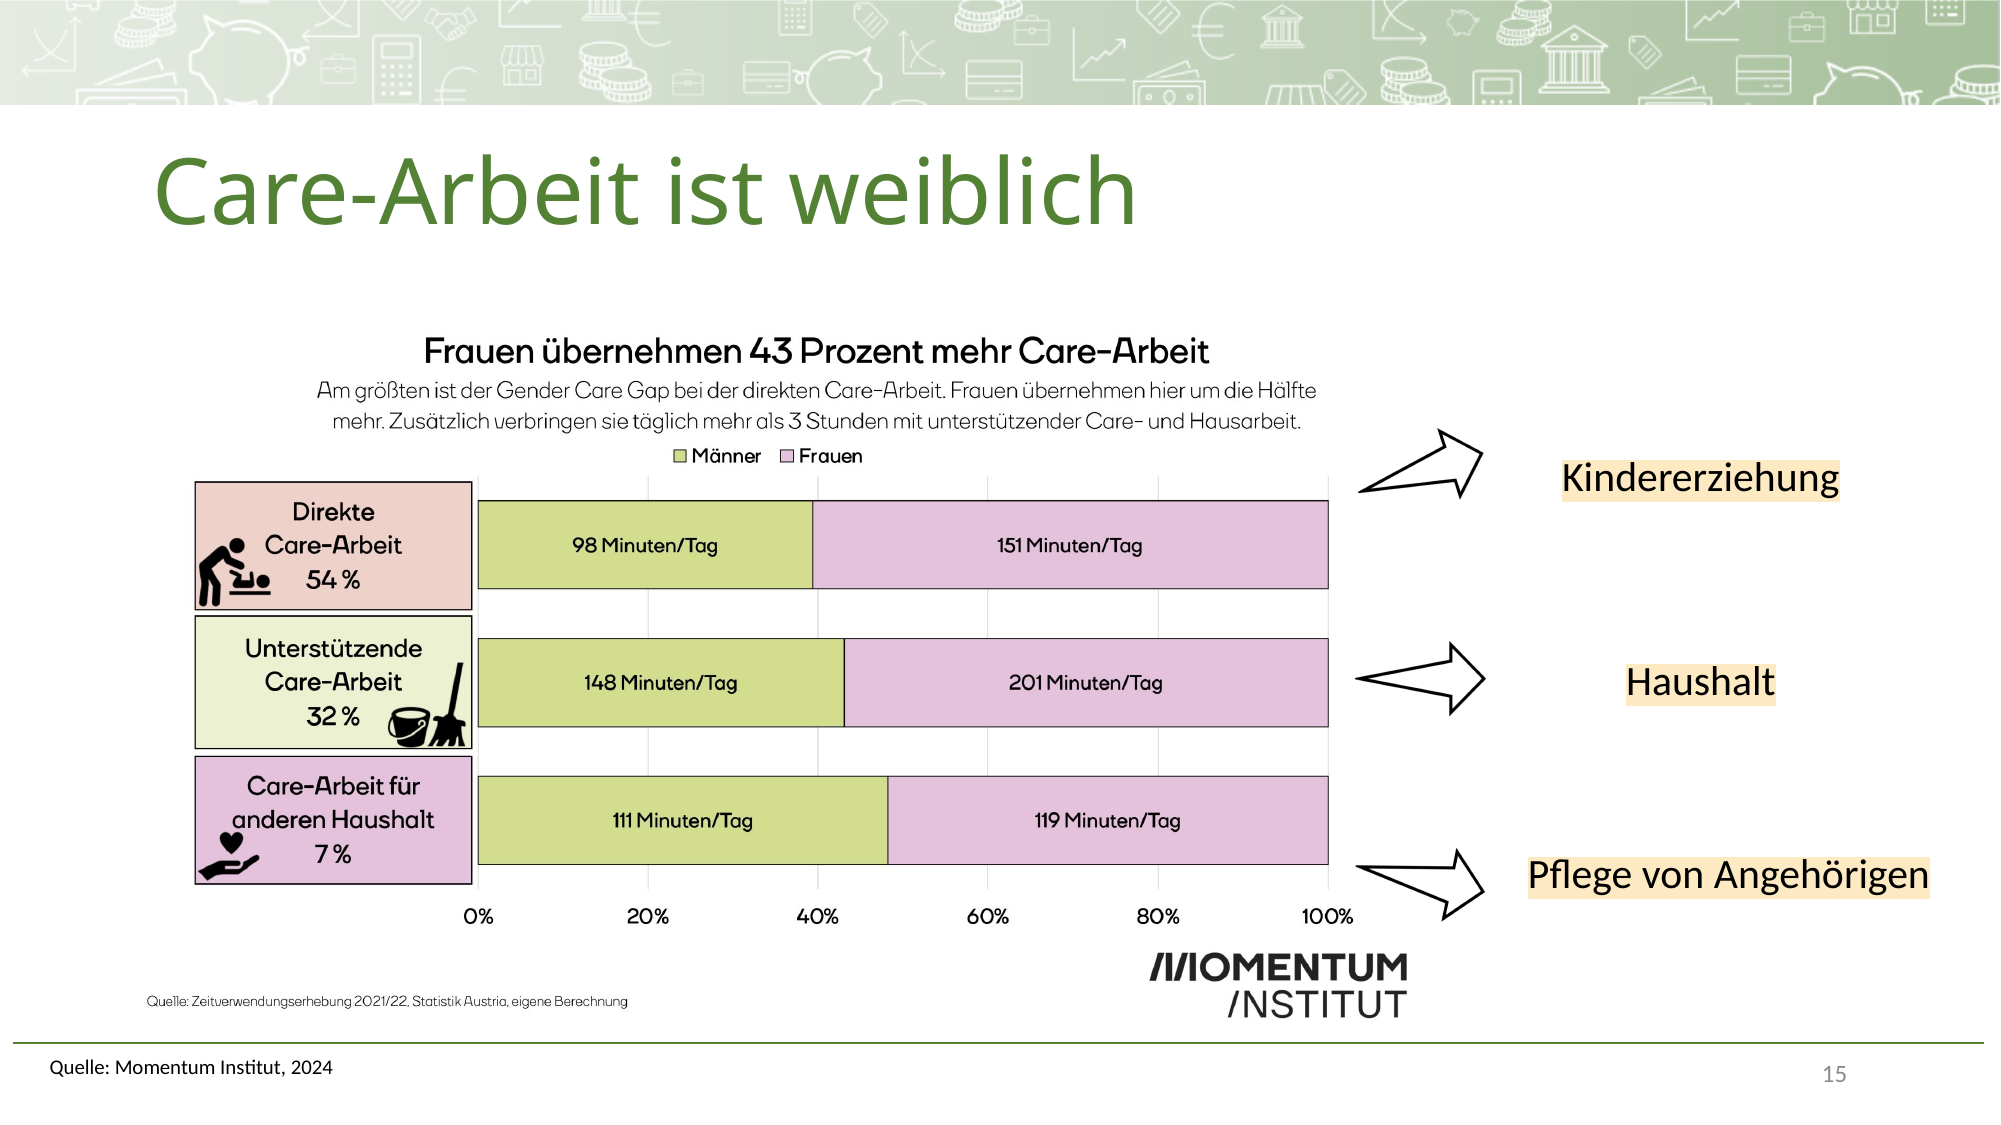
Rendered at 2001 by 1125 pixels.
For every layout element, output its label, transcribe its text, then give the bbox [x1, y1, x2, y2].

text_box Quelle: Momentum Institut, 2024 [34, 1046, 349, 1087]
picture [1345, 380, 1511, 555]
slide_number 15 [1412, 1042, 1863, 1103]
picture [1345, 603, 1492, 754]
picture [1345, 800, 1505, 966]
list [137, 304, 1407, 1019]
text_box Pflege von Angehörigen [1513, 839, 1946, 905]
text_box Haushalt [1611, 645, 1791, 711]
picture [0, 0, 2000, 105]
title Care-Arbeit ist weiblich [137, 111, 1863, 278]
text_box Kindererziehung [1547, 442, 1855, 508]
